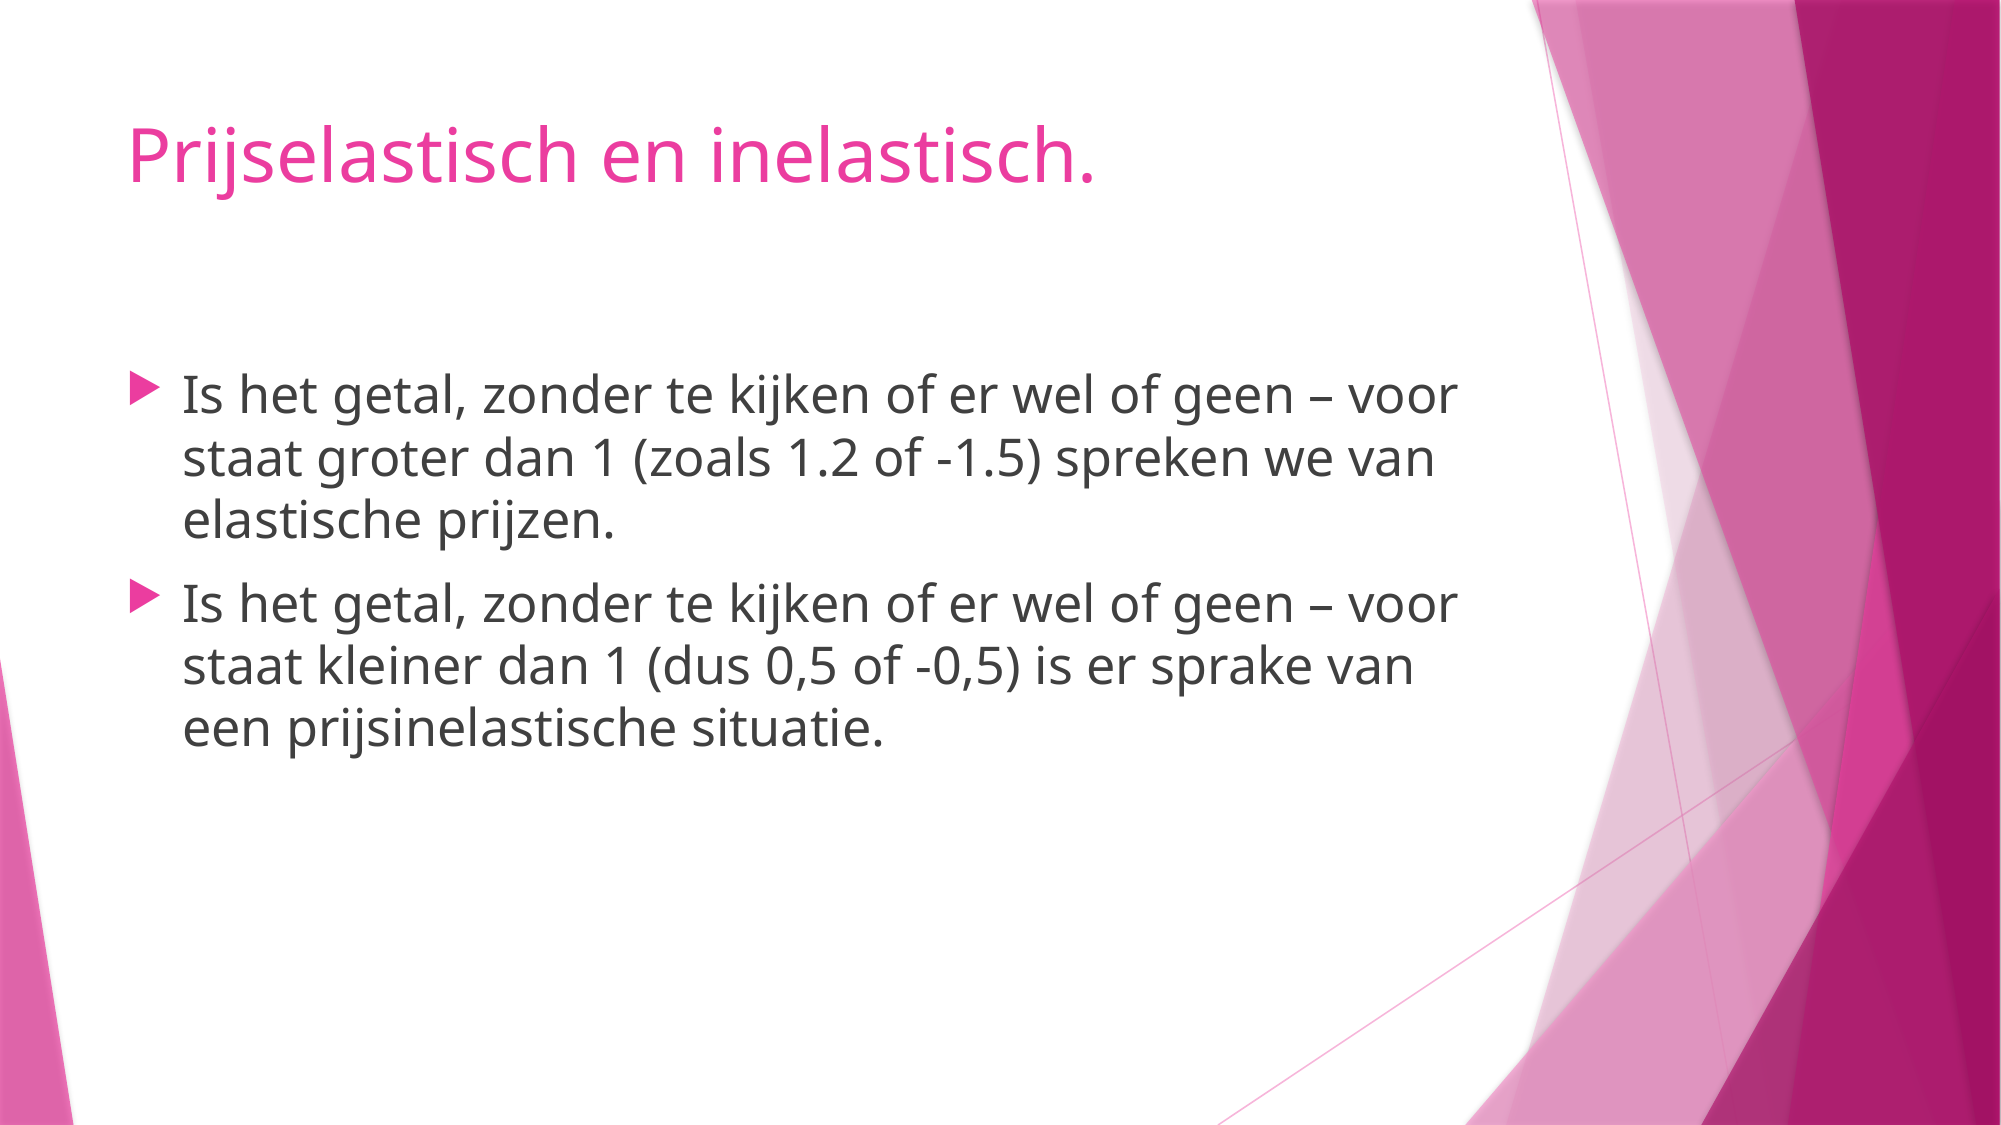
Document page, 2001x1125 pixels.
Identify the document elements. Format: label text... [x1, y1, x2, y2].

list Is het getal, zonder te kijken of er wel of geen – voor staat groter dan 1 (zoals 1.2 of -1.5) spreken we van elastische prijzen. Is het getal, zonder te kijken of er wel of geen – voor staat kleiner dan 1 (dus 0,5 of -0,5) is er sprake van een prijsinelastische situatie. [111, 354, 1522, 992]
title Prijselastisch en inelastisch. [111, 99, 1522, 317]
